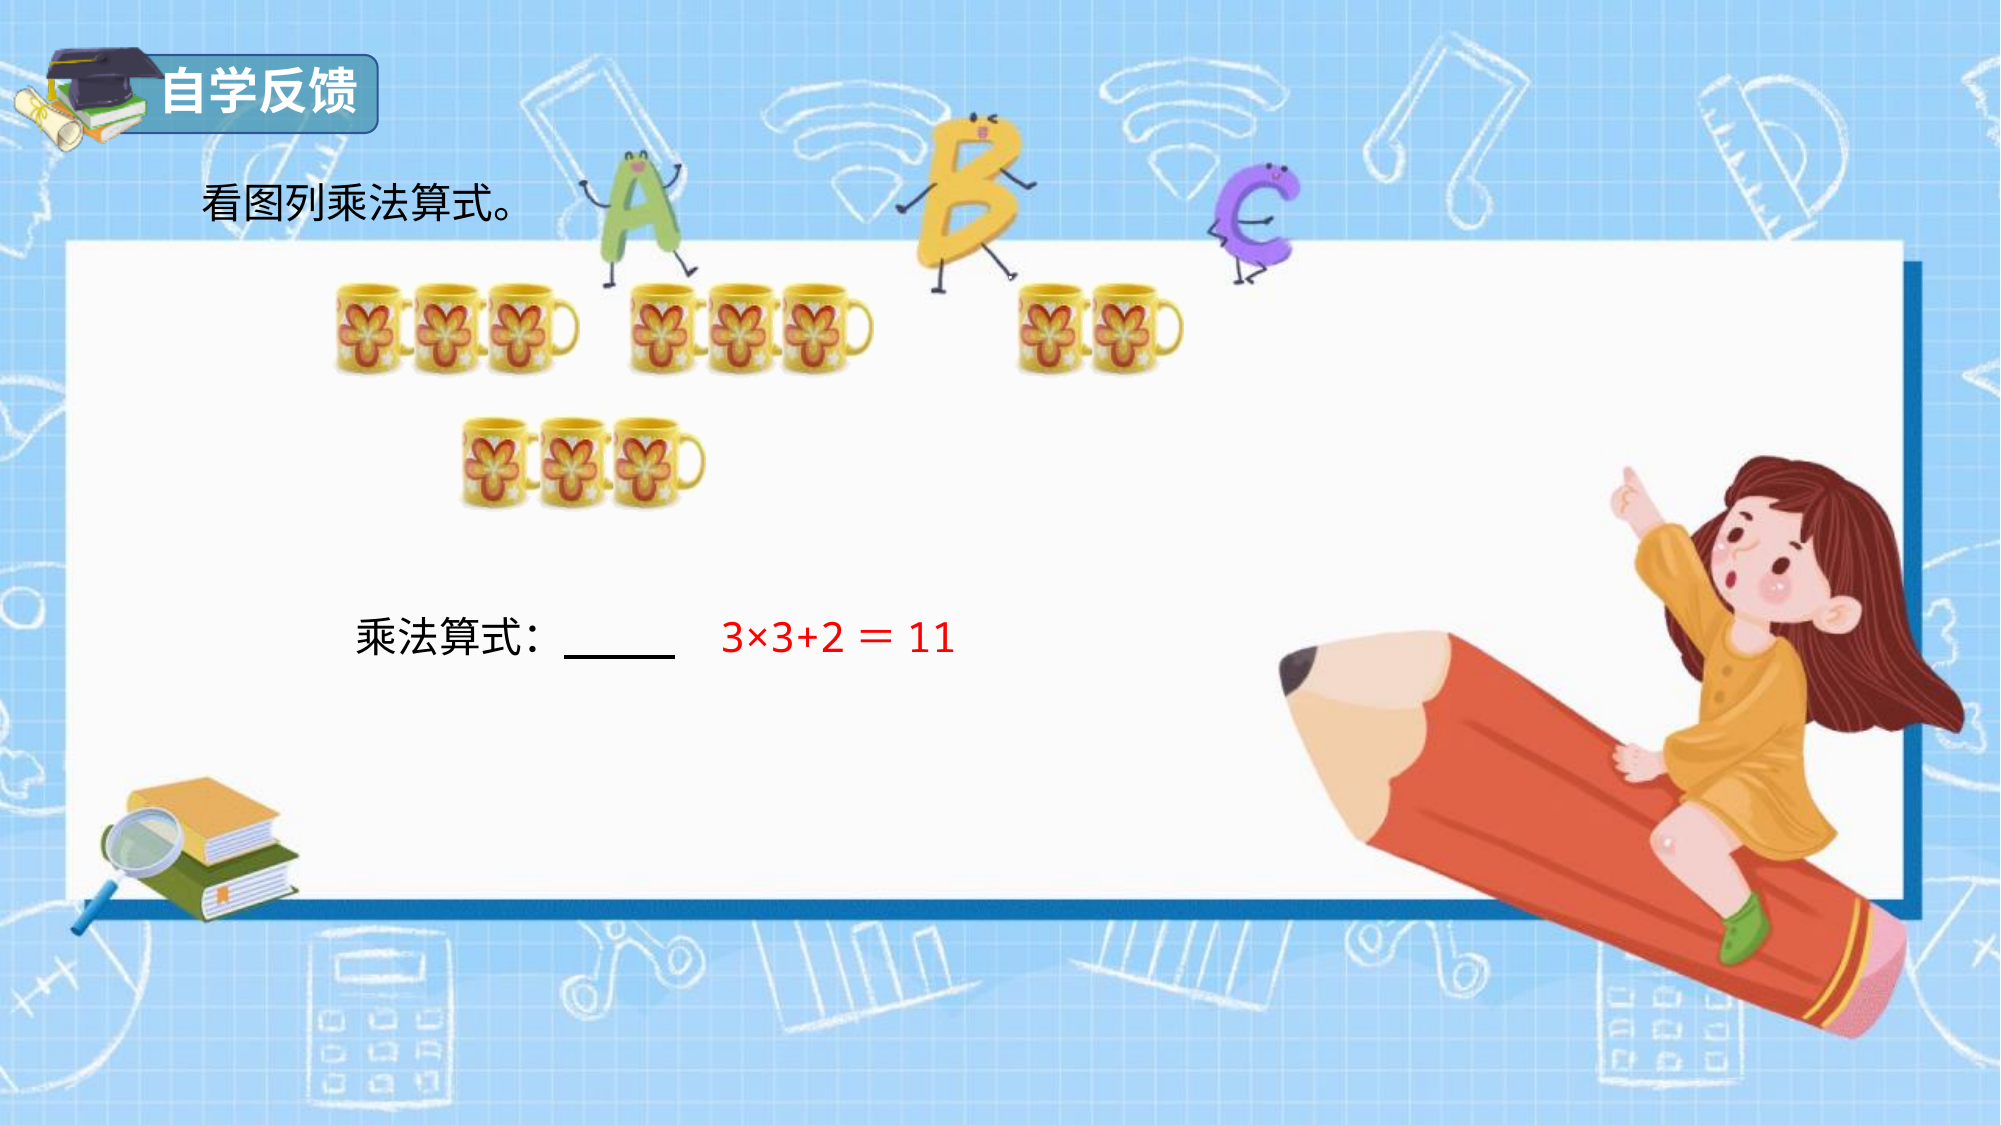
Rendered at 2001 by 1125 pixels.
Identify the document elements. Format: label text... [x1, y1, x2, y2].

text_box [327, 276, 874, 512]
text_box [0, 2, 378, 183]
text_box 看图列乘法算式。 [186, 159, 774, 235]
text_box 乘法算式： [340, 593, 705, 668]
picture [0, 0, 2001, 1125]
text_box 3×3+2＝11 [705, 593, 1055, 668]
